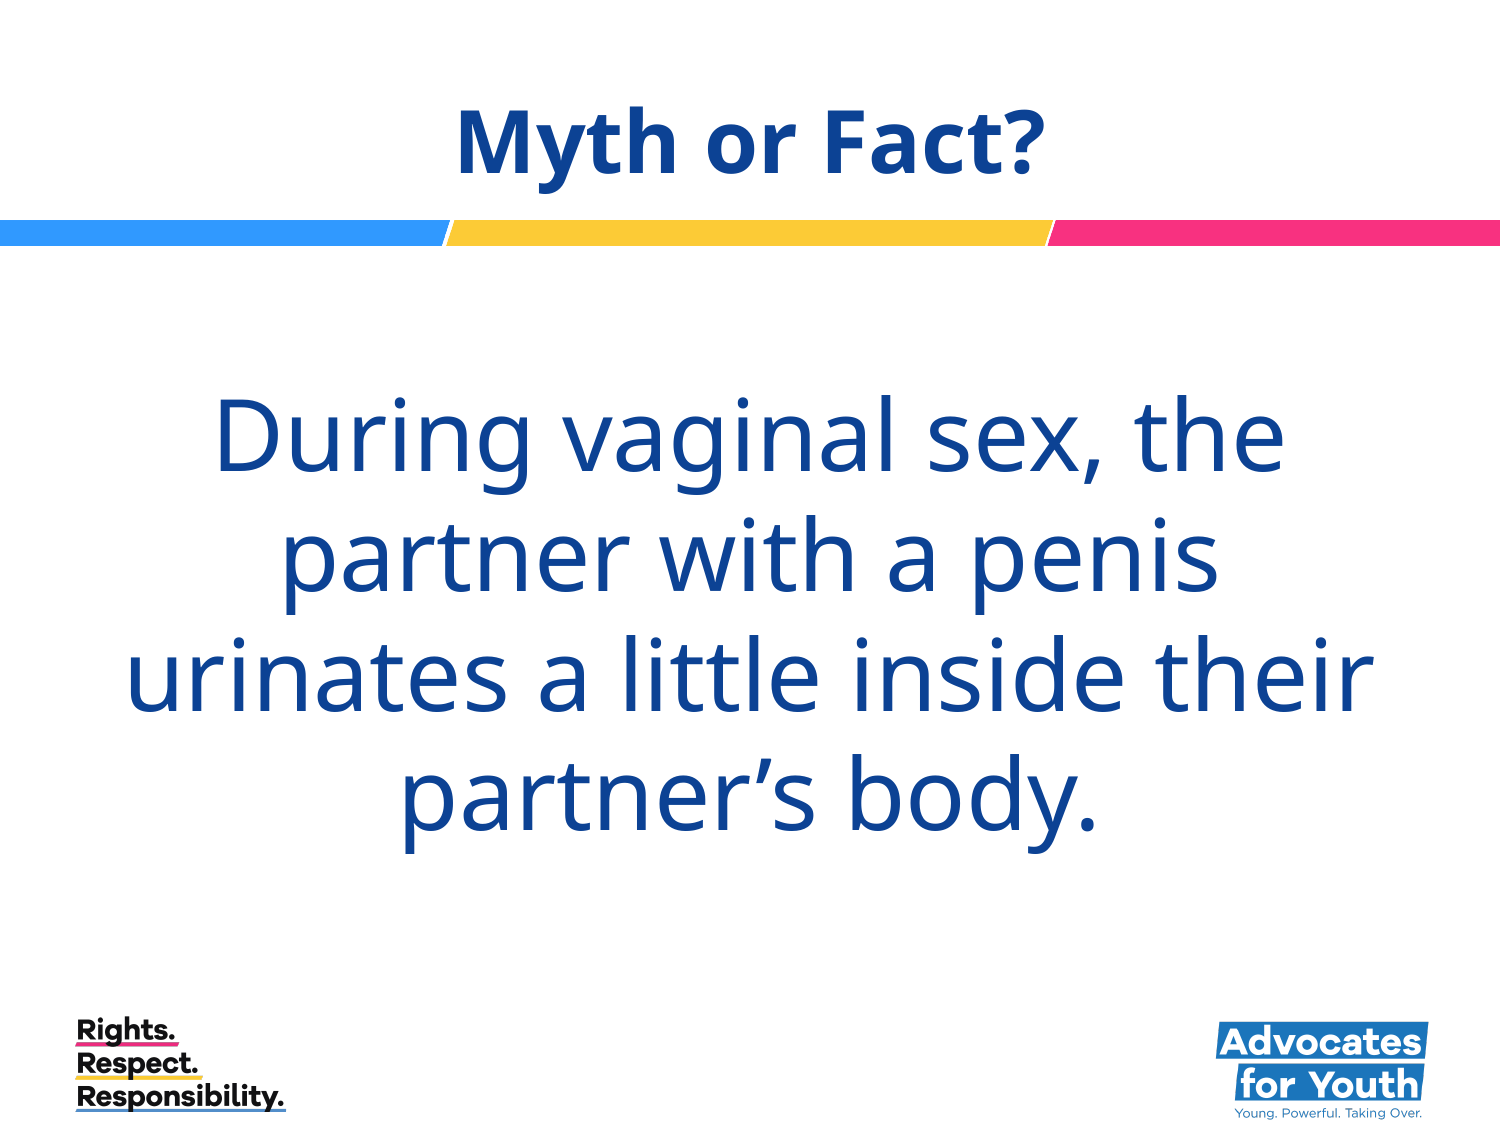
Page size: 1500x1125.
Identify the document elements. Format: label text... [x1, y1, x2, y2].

picture [0, 207, 1500, 258]
title Myth or Fact? [75, 45, 1425, 233]
list During vaginal sex, the partner with a penis urinates a little inside their partner’s body. [75, 363, 1425, 1106]
